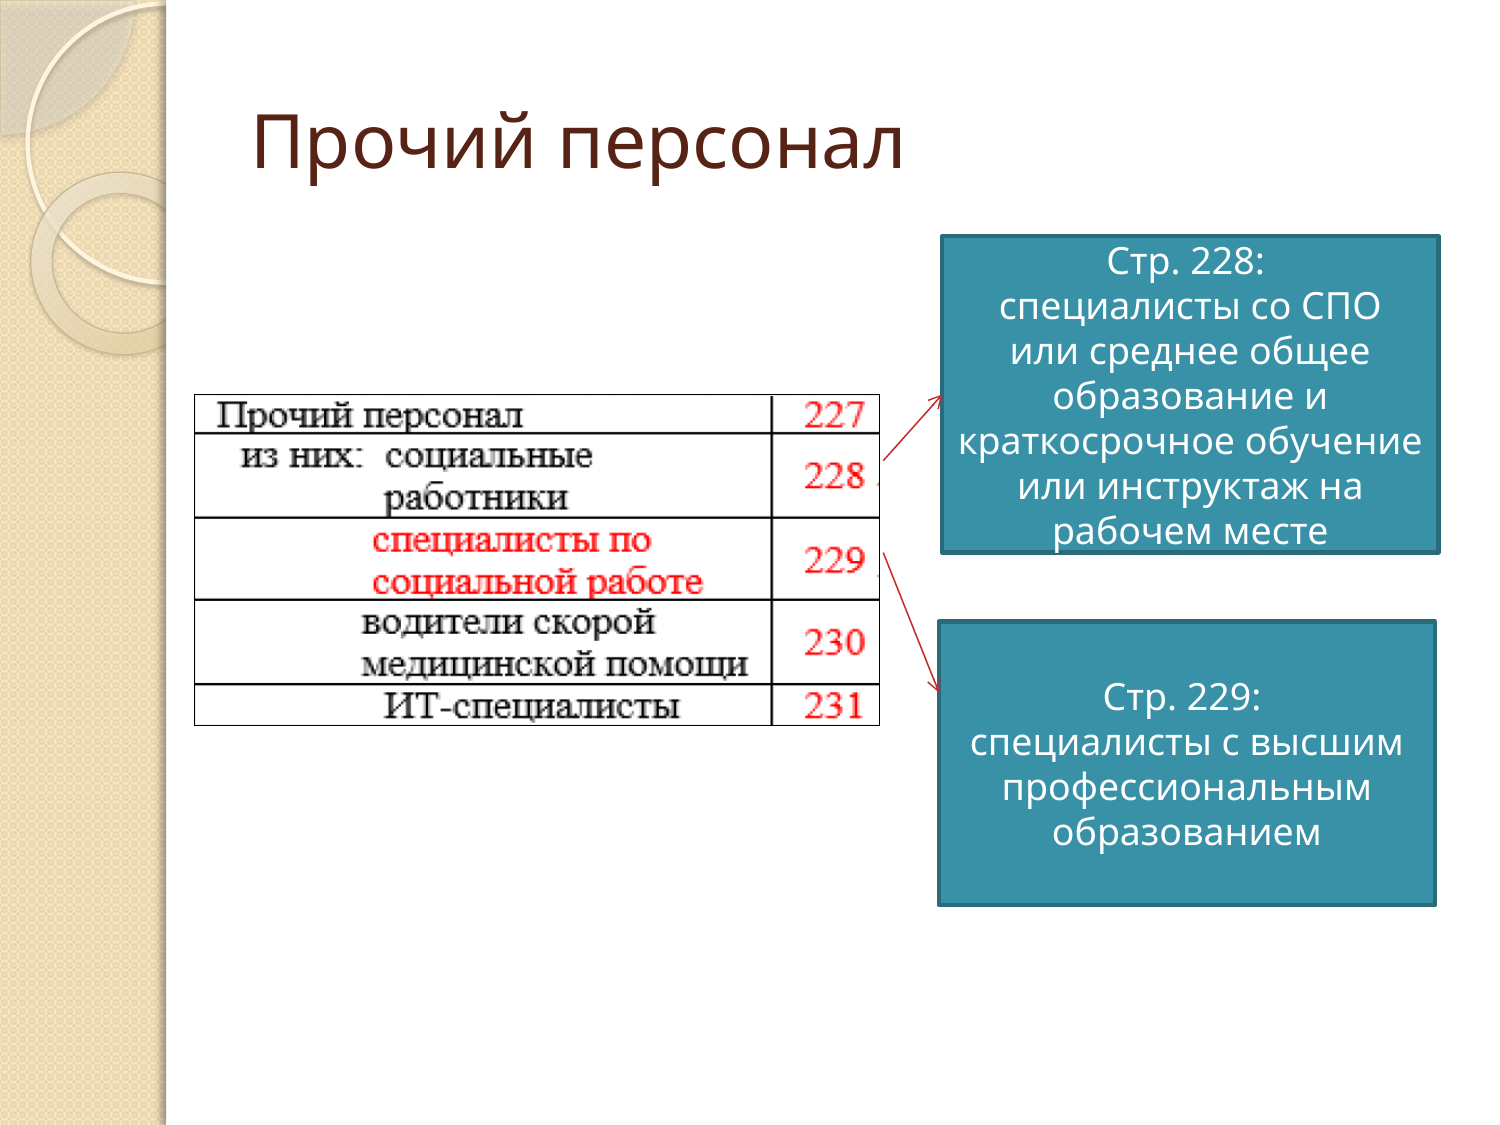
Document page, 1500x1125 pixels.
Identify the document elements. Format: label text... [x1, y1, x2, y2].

text_box Стр. 228: специалисты со СПО или среднее общее образование и краткосрочное обучение или инструктаж на рабочем месте [940, 234, 1441, 555]
title Прочий персонал [235, 45, 1466, 233]
text_box Стр. 229: специалисты с высшим профессиональным образованием [937, 619, 1437, 907]
picture [194, 394, 881, 726]
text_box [882, 552, 940, 693]
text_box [882, 394, 943, 462]
